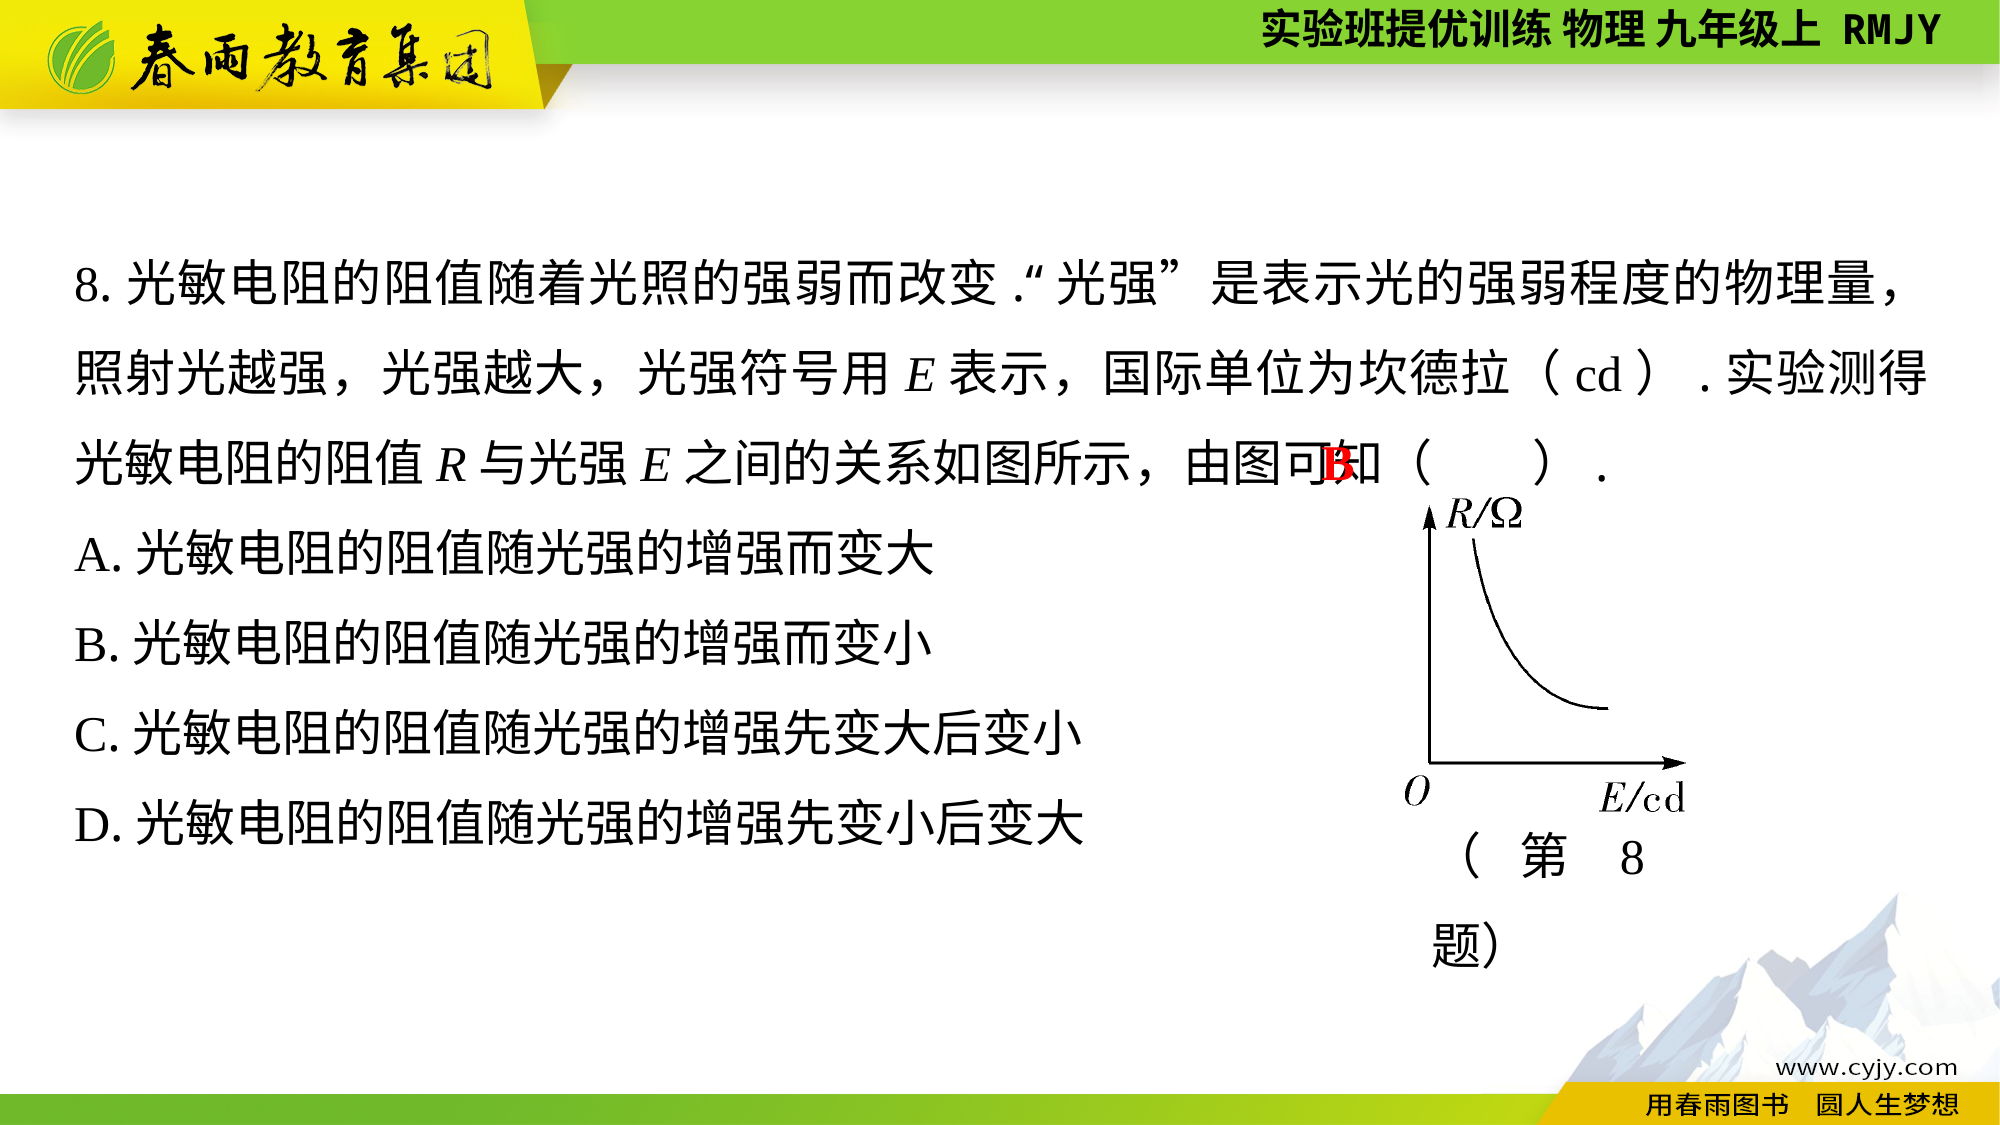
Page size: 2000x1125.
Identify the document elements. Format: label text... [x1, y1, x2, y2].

text_box （第8题） [1416, 820, 1672, 892]
picture [0, 0, 2000, 1125]
text_box B [1306, 392, 1370, 498]
list 8.光敏电阻的阻值随着光照的强弱而改变.“光强”是表示光的强弱程度的物理量，照射光越强，光强越大，光强符号用E表示，国际单位为坎德拉（cd）.实验测得光敏电阻的阻值R与光强E之间的关系如图所示，由图可知（ ）. A.光敏电阻的阻值随光强的增强而变大 B.光敏电阻的阻值随光强的增强而变小 C.光敏电阻的阻值随光强的增强先变大后变小 D.光敏电阻的阻值随光强的增强先变小后变大 [59, 214, 1944, 854]
